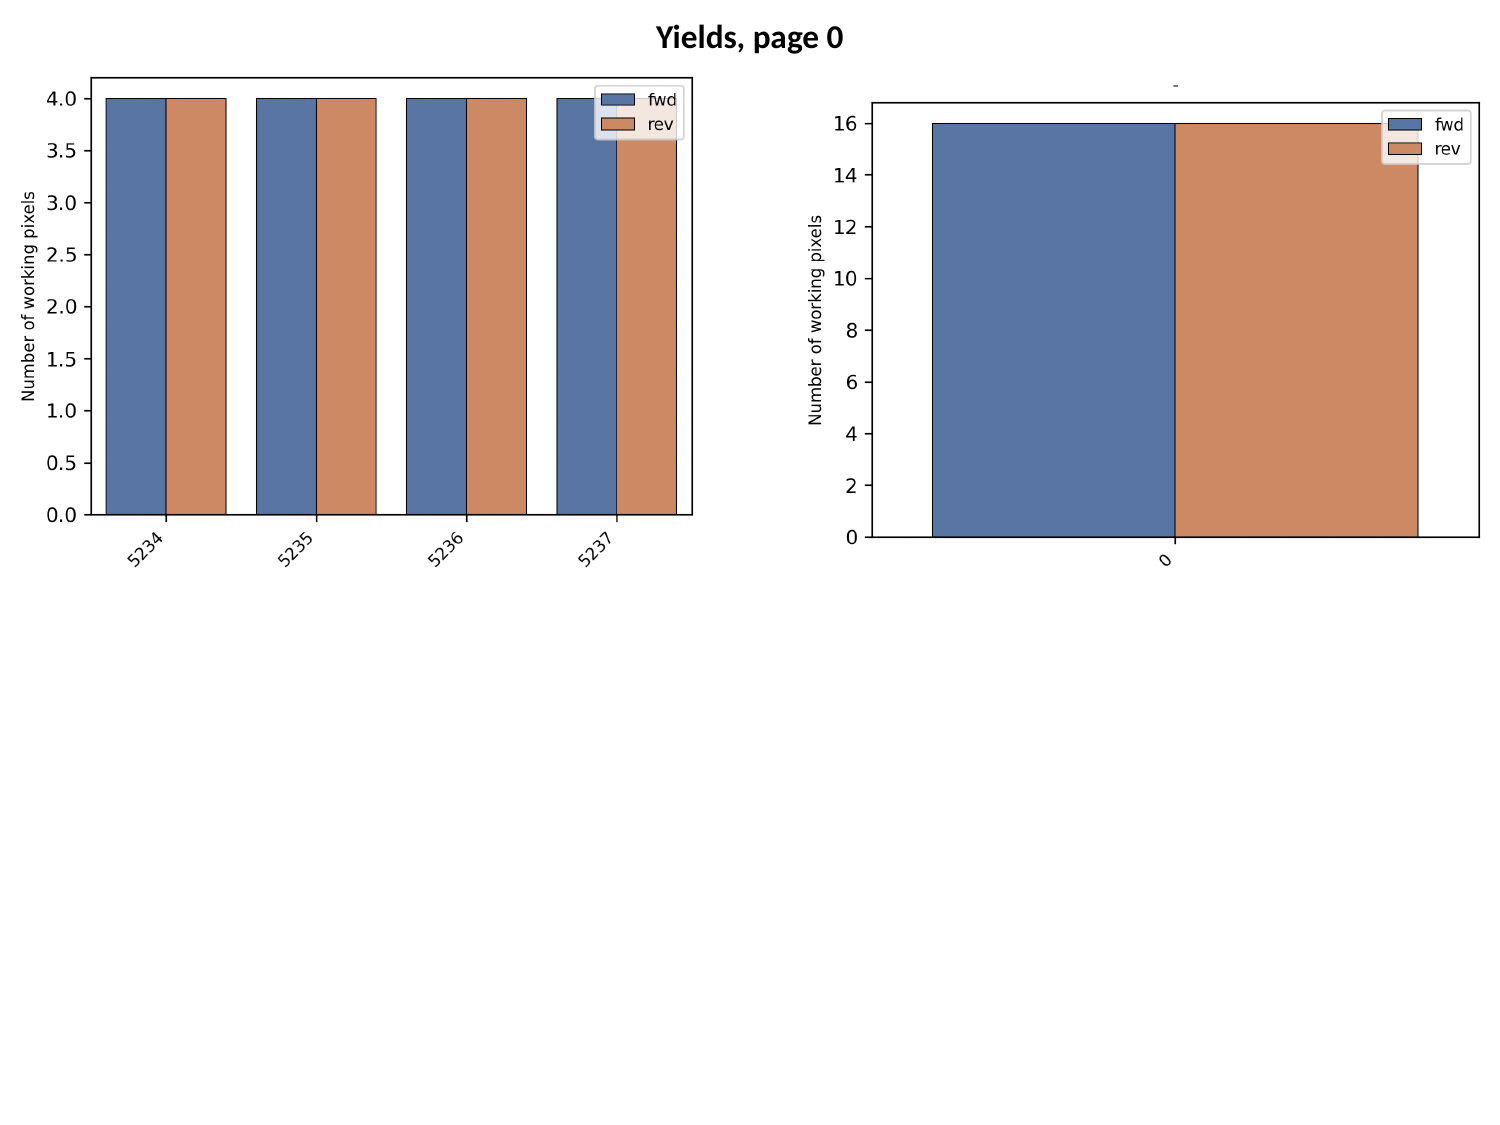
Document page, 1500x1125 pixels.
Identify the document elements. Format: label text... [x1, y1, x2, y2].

title Yields, page 0 [0, 0, 1500, 75]
picture [787, 56, 1500, 591]
picture [0, 56, 713, 591]
